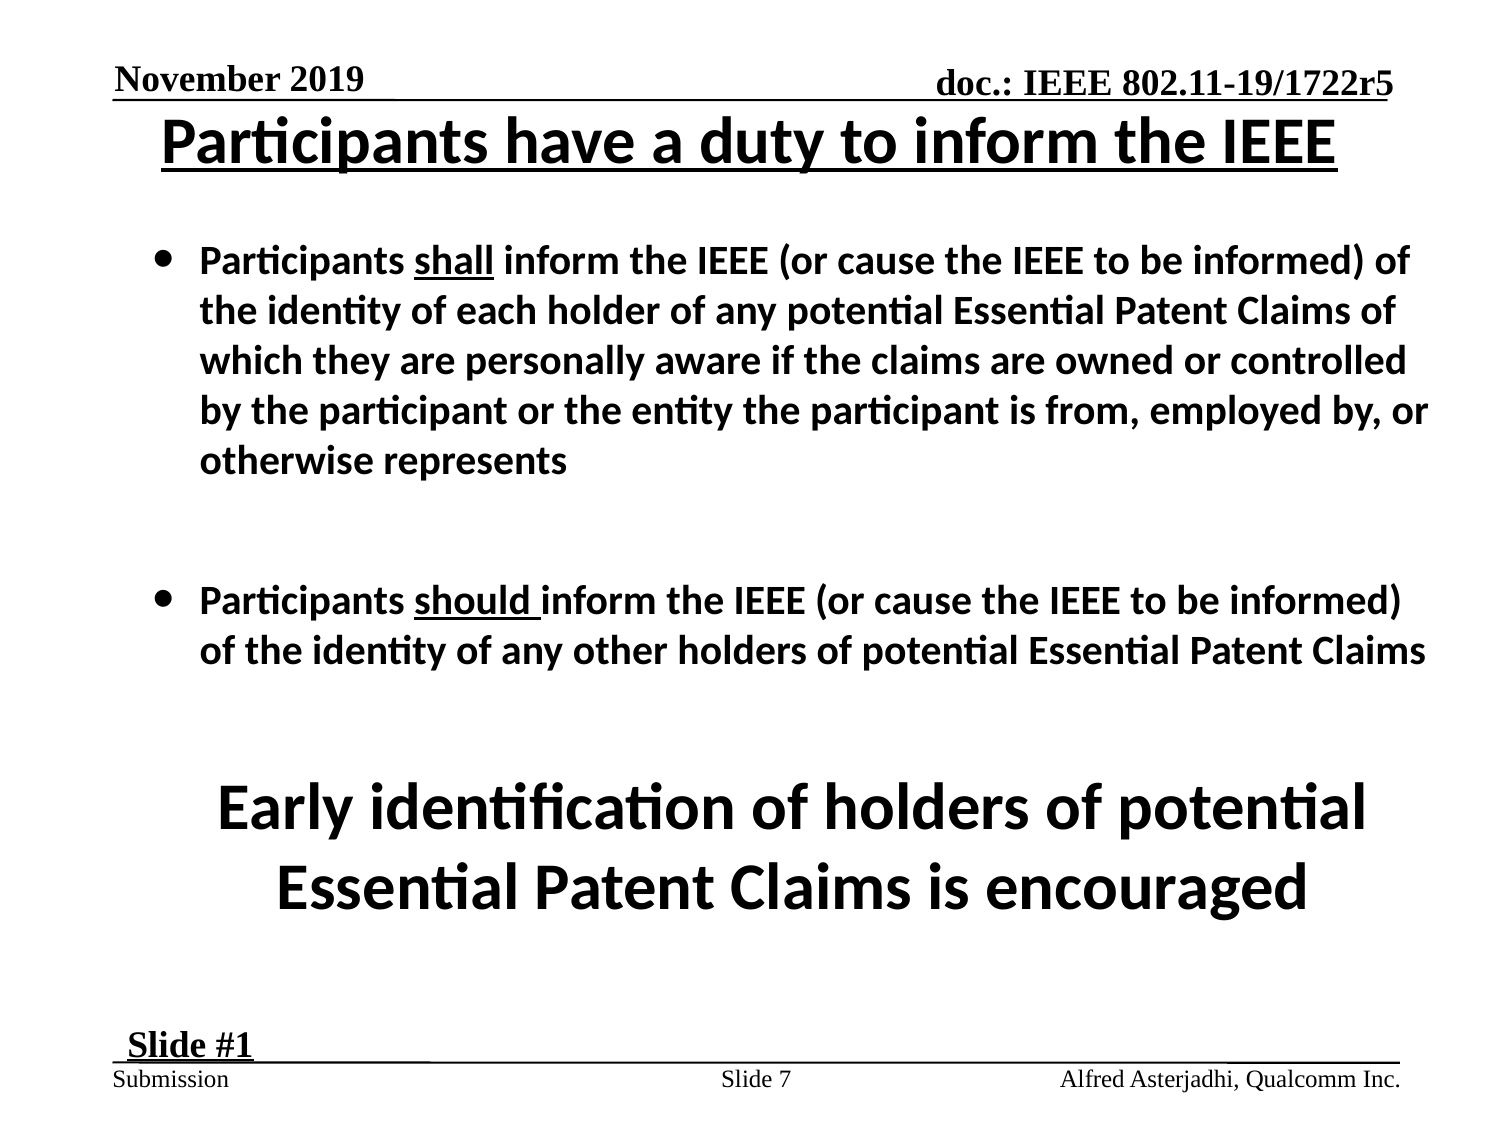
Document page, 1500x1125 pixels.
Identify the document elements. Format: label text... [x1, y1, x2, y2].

text_box Slide #1 [112, 1012, 269, 1073]
footer Alfred Asterjadhi, Qualcomm Inc. [878, 1061, 1402, 1093]
title Participants have a duty to inform the IEEE [112, 112, 1388, 163]
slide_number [114, 54, 423, 100]
list Participants shall inform the IEEE (or cause the IEEE to be informed) of the identity of each holder of any potential Essential Patent Claims of which they are personally aware if the claims are owned or controlled by the participant or the entity the participant is from, employed by, or otherwise represents Participants should inform the IEEE (or cause the IEEE to be informed) of the identity of any other holders of potential Essential Patent Claims Early identification of holders of potential Essential Patent Claims is encouraged [62, 224, 1451, 901]
slide_number Slide 7 [712, 1061, 800, 1123]
